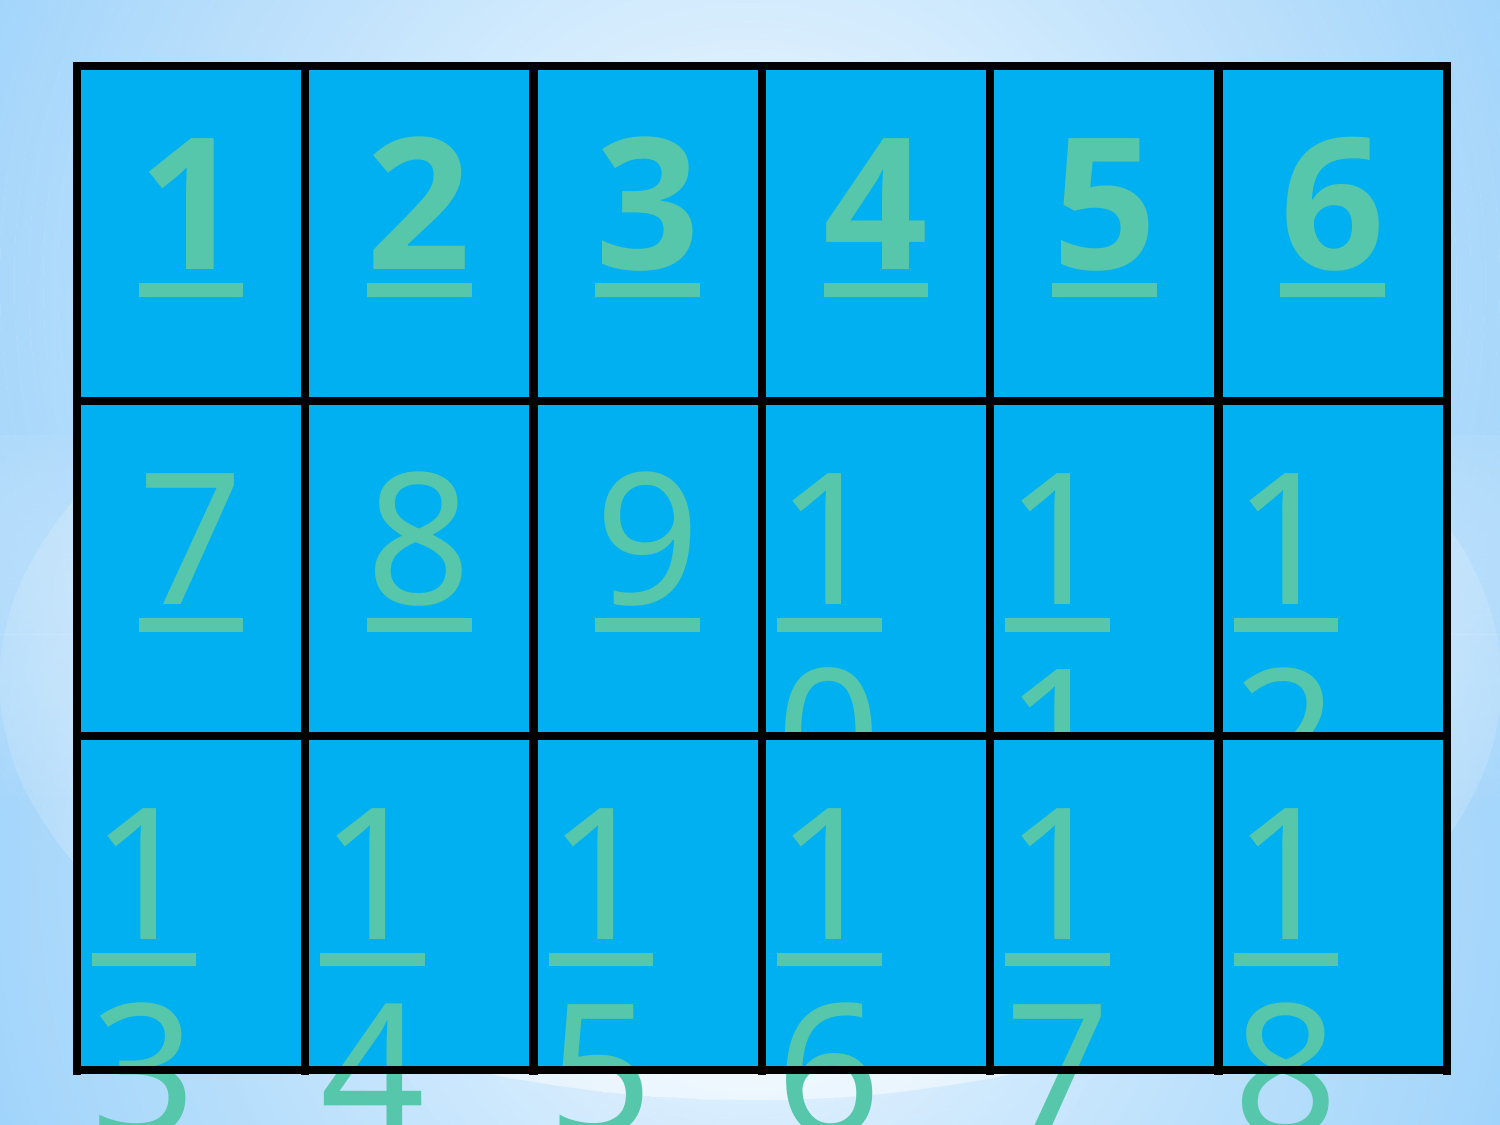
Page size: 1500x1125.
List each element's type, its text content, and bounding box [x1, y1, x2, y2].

table_header 5 [994, 70, 1214, 397]
table_cell 17 [994, 740, 1214, 1066]
table_cell 12 [1223, 405, 1443, 732]
table_header 1 [81, 70, 301, 397]
table_header 6 [1223, 70, 1443, 397]
table_cell 16 [766, 740, 986, 1066]
table_cell 13 [81, 740, 301, 1066]
table_header 4 [766, 70, 986, 397]
table_cell 7 [81, 405, 301, 732]
table_cell 14 [309, 740, 529, 1066]
table_cell 15 [538, 740, 758, 1066]
table_header 2 [309, 70, 529, 397]
table_cell 9 [538, 405, 758, 732]
table_cell 10 [766, 405, 986, 732]
table_cell 8 [309, 405, 529, 732]
table_cell 11 [994, 405, 1214, 732]
table_header 3 [538, 70, 758, 397]
table_cell 18 [1223, 740, 1443, 1066]
